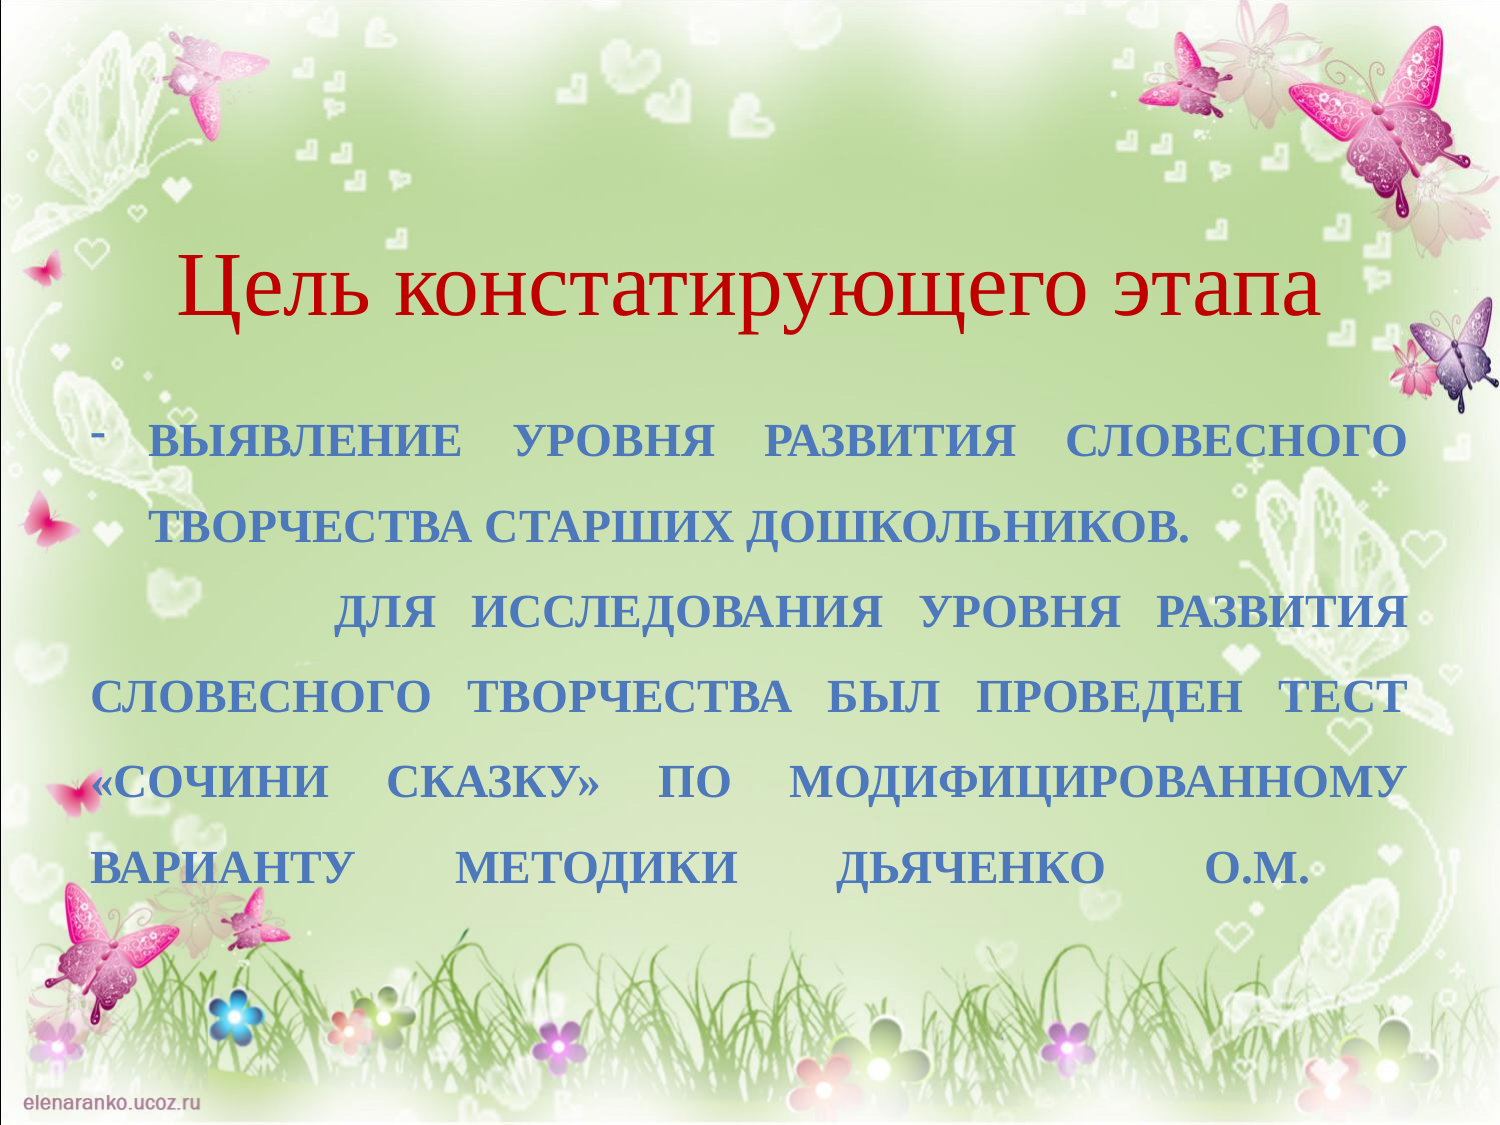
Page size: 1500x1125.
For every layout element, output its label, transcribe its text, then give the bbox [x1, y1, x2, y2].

list выявление уровня развития словесного творчества старших дошкольников. Для исследования уровня развития словесного творчества был проведен тест «Сочини сказку» по модифицированному варианту методики Дьяченко О.М. [75, 373, 1425, 1005]
picture [0, 0, 1500, 1125]
title Цель констатирующего этапа [147, 196, 1376, 362]
